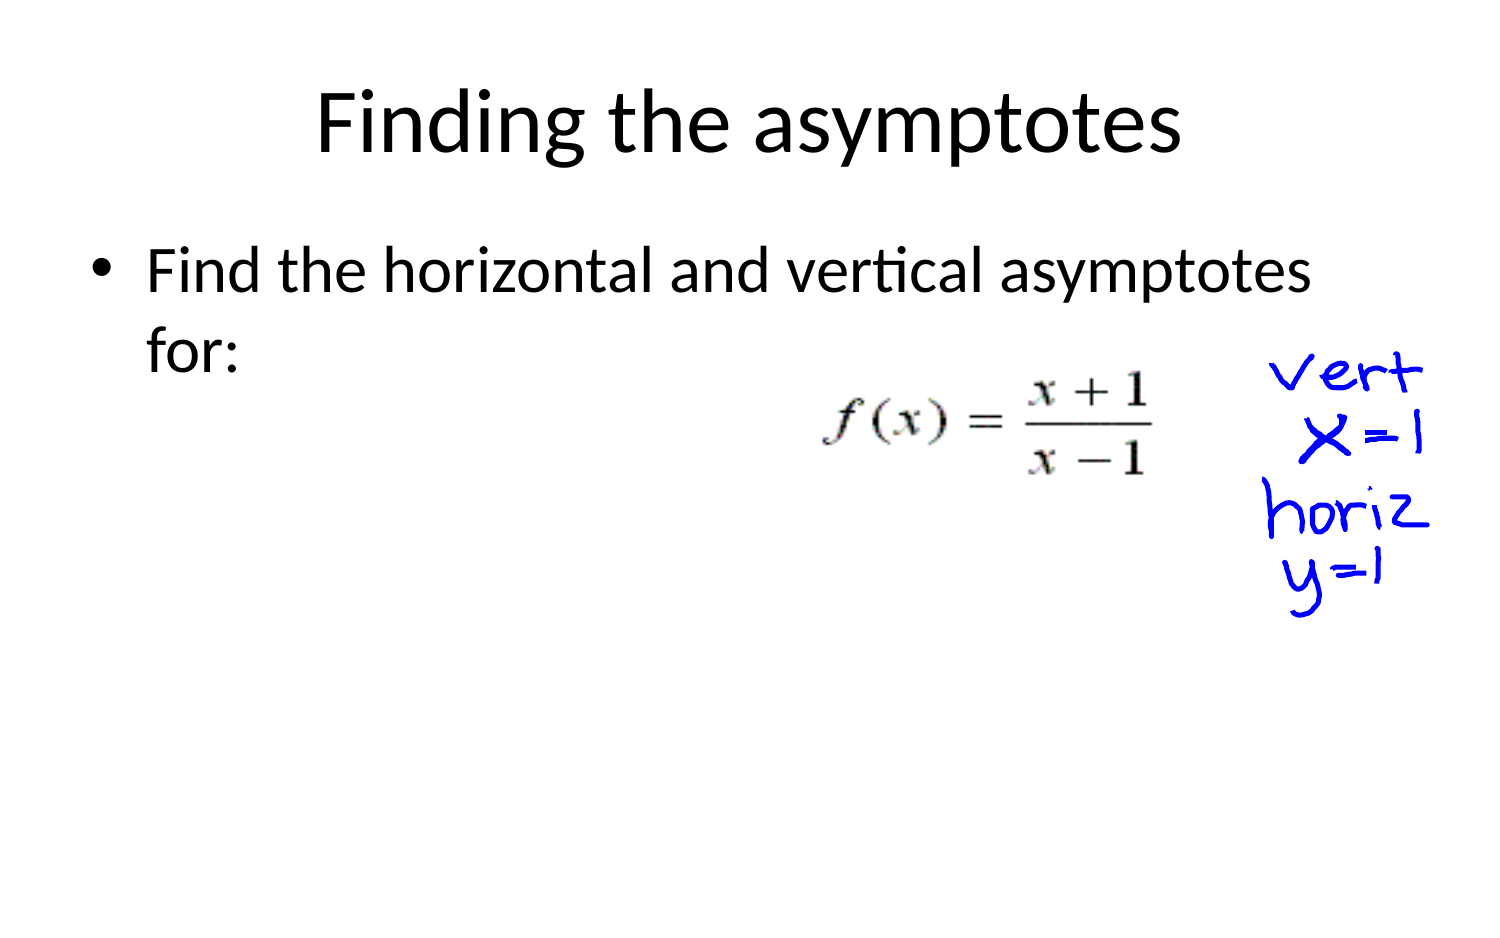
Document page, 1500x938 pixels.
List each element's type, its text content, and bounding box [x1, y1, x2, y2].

list Find the horizontal and vertical asymptotes for: [75, 218, 1425, 838]
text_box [1261, 353, 1428, 616]
title Finding the asymptotes [75, 37, 1425, 194]
picture [812, 357, 1188, 507]
